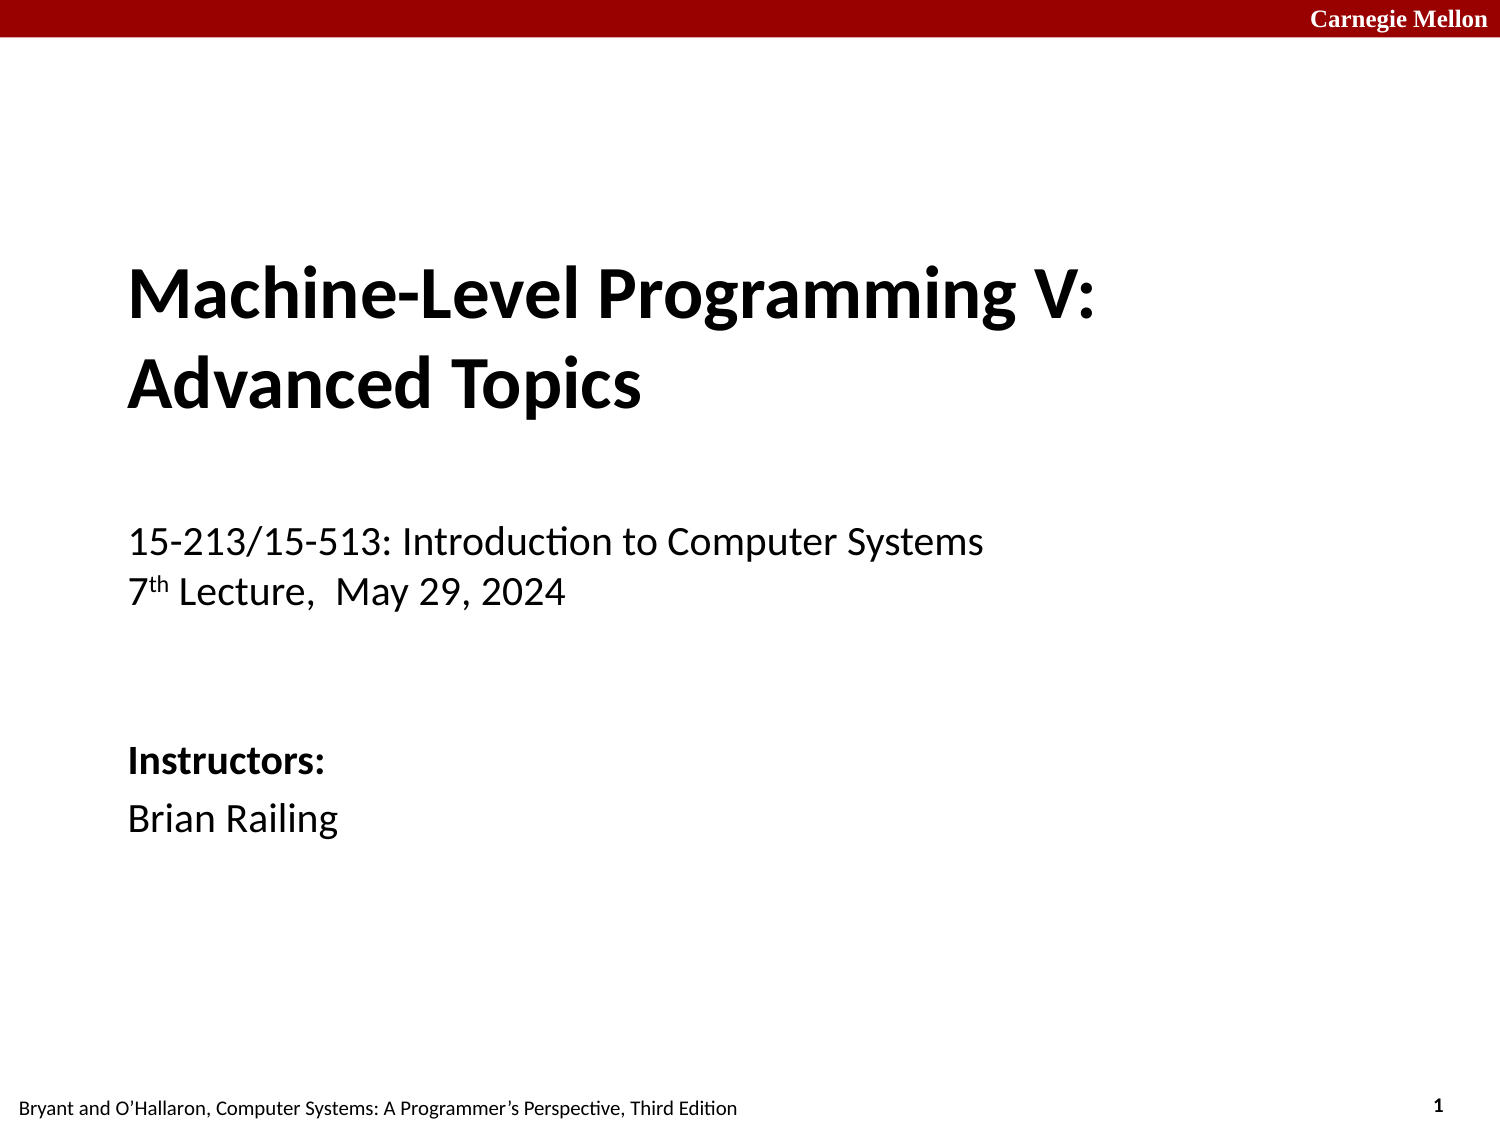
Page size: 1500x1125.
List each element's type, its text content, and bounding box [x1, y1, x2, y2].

subtitle Instructors: Brian Railing [112, 724, 1373, 1013]
title Machine-Level Programming V: Advanced Topics 15-213/15-513: Introduction to Computer Systems 7th Lecture, May 29, 2024 [112, 249, 1426, 608]
